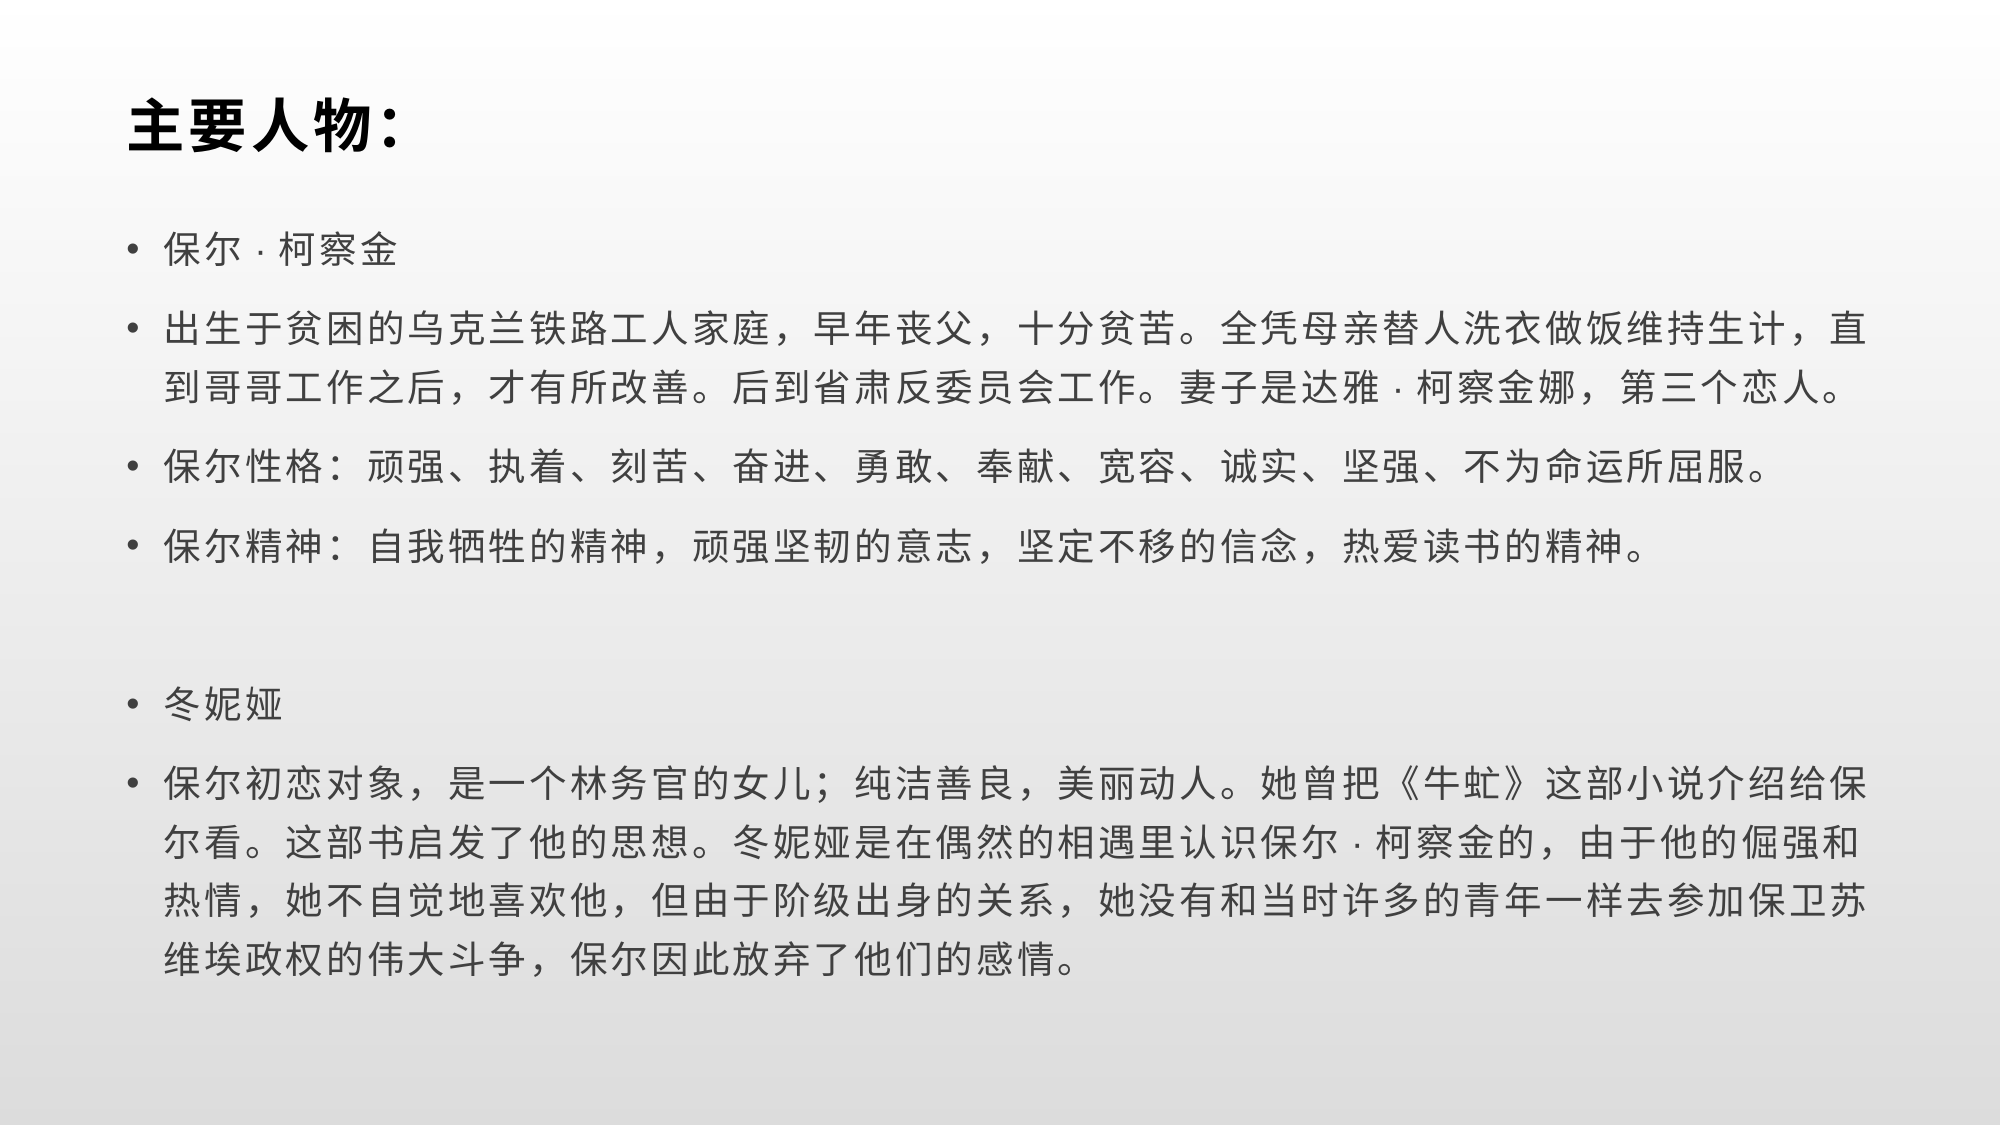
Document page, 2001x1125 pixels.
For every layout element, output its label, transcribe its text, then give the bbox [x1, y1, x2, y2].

list 保尔·柯察金 出生于贫困的乌克兰铁路工人家庭，早年丧父，十分贫苦。全凭母亲替人洗衣做饭维持生计，直到哥哥工作之后，才有所改善。后到省肃反委员会工作。妻子是达雅·柯察金娜，第三个恋人。 保尔性格：顽强、执着、刻苦、奋进、勇敢、奉献、宽容、诚实、坚强、不为命运所屈服。 保尔精神：自我牺牲的精神，顽强坚韧的意志，坚定不移的信念，热爱读书的精神。 冬妮娅 保尔初恋对象，是一个林务官的女儿；纯洁善良，美丽动人。她曾把《牛虻》这部小说介绍给保尔看。这部书启发了他的思想。冬妮娅是在偶然的相遇里认识保尔·柯察金的，由于他的倔强和热情，她不自觉地喜欢他，但由于阶级出身的关系，她没有和当时许多的青年一样去参加保卫苏维埃政权的伟大斗争，保尔因此放弃了他们的感情。 [109, 212, 1891, 1040]
title 主要人物： [109, 70, 1891, 178]
